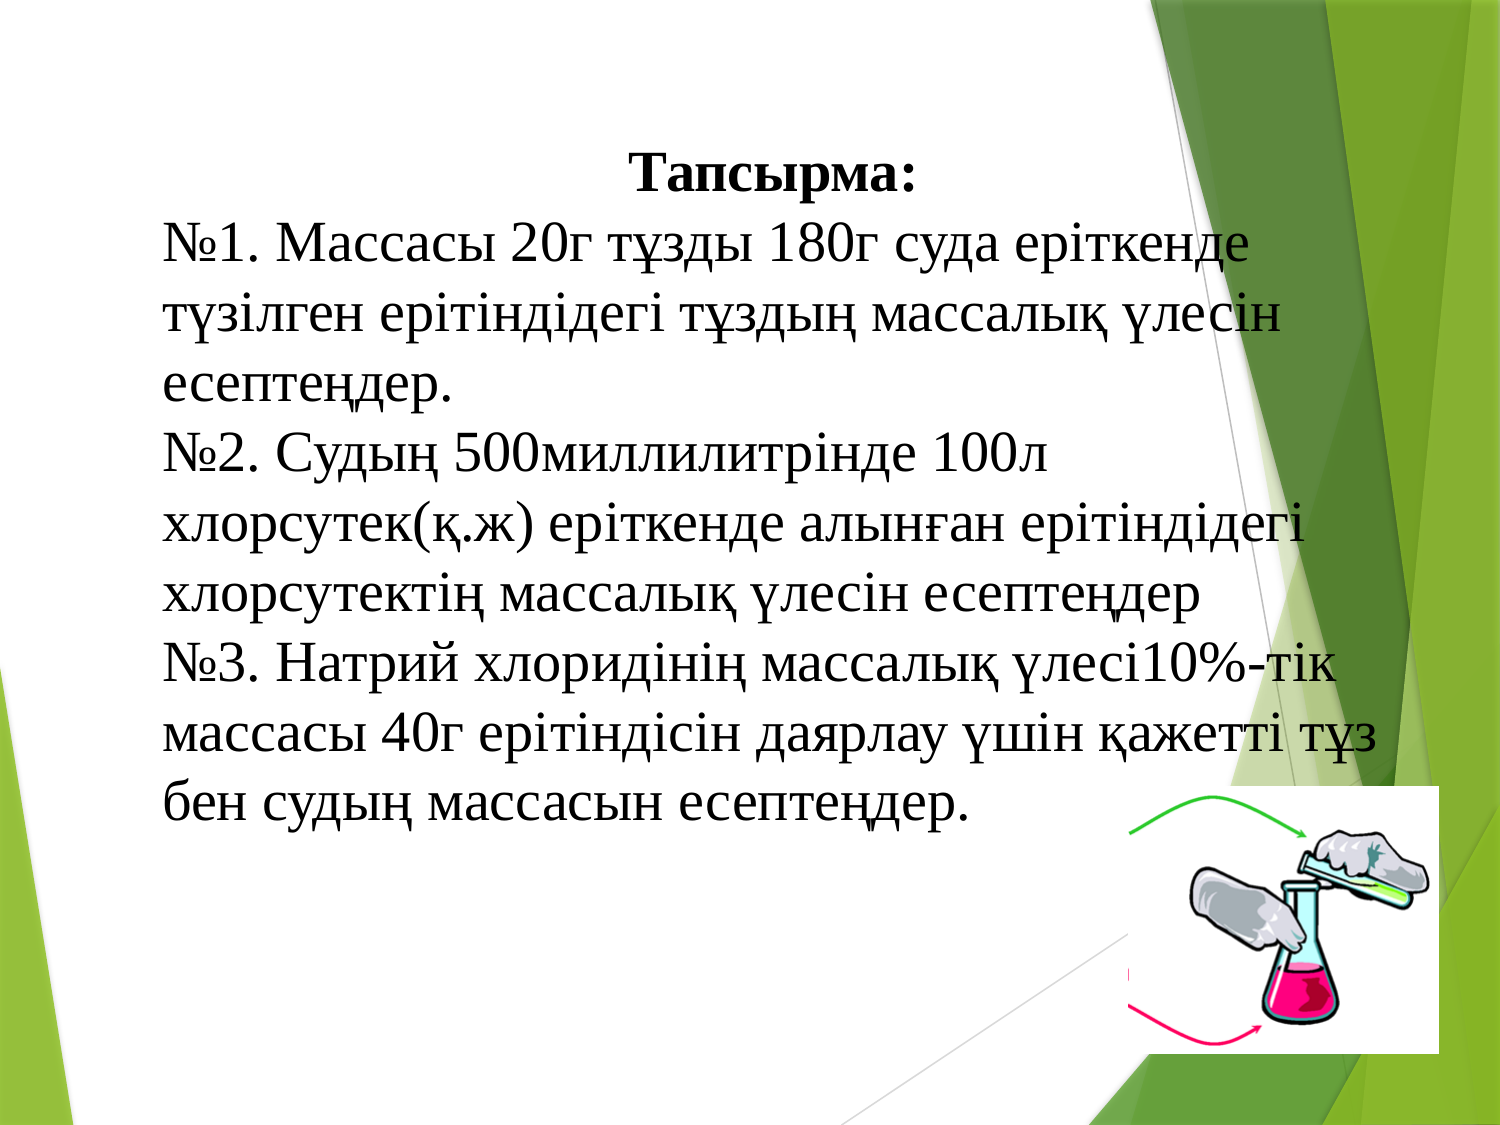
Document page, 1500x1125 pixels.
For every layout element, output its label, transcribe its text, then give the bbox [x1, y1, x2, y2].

picture [1127, 786, 1439, 1055]
text_box Тапсырма: №1. Массасы 20г тұзды 180г суда еріткенде түзілген ерітіндідегі тұздың массалық үлесін есептеңдер. №2. Судың 500миллилитрінде 100л хлорсутек(қ.ж) еріткенде алынған ерітіндідегі хлорсутектің массалық үлесін есептеңдер №3. Натрий хлоридінің массалық үлесі10%-тік массасы 40г ерітіндісін даярлау үшін қажетті тұз бен судың массасын есептеңдер. [147, 125, 1400, 840]
